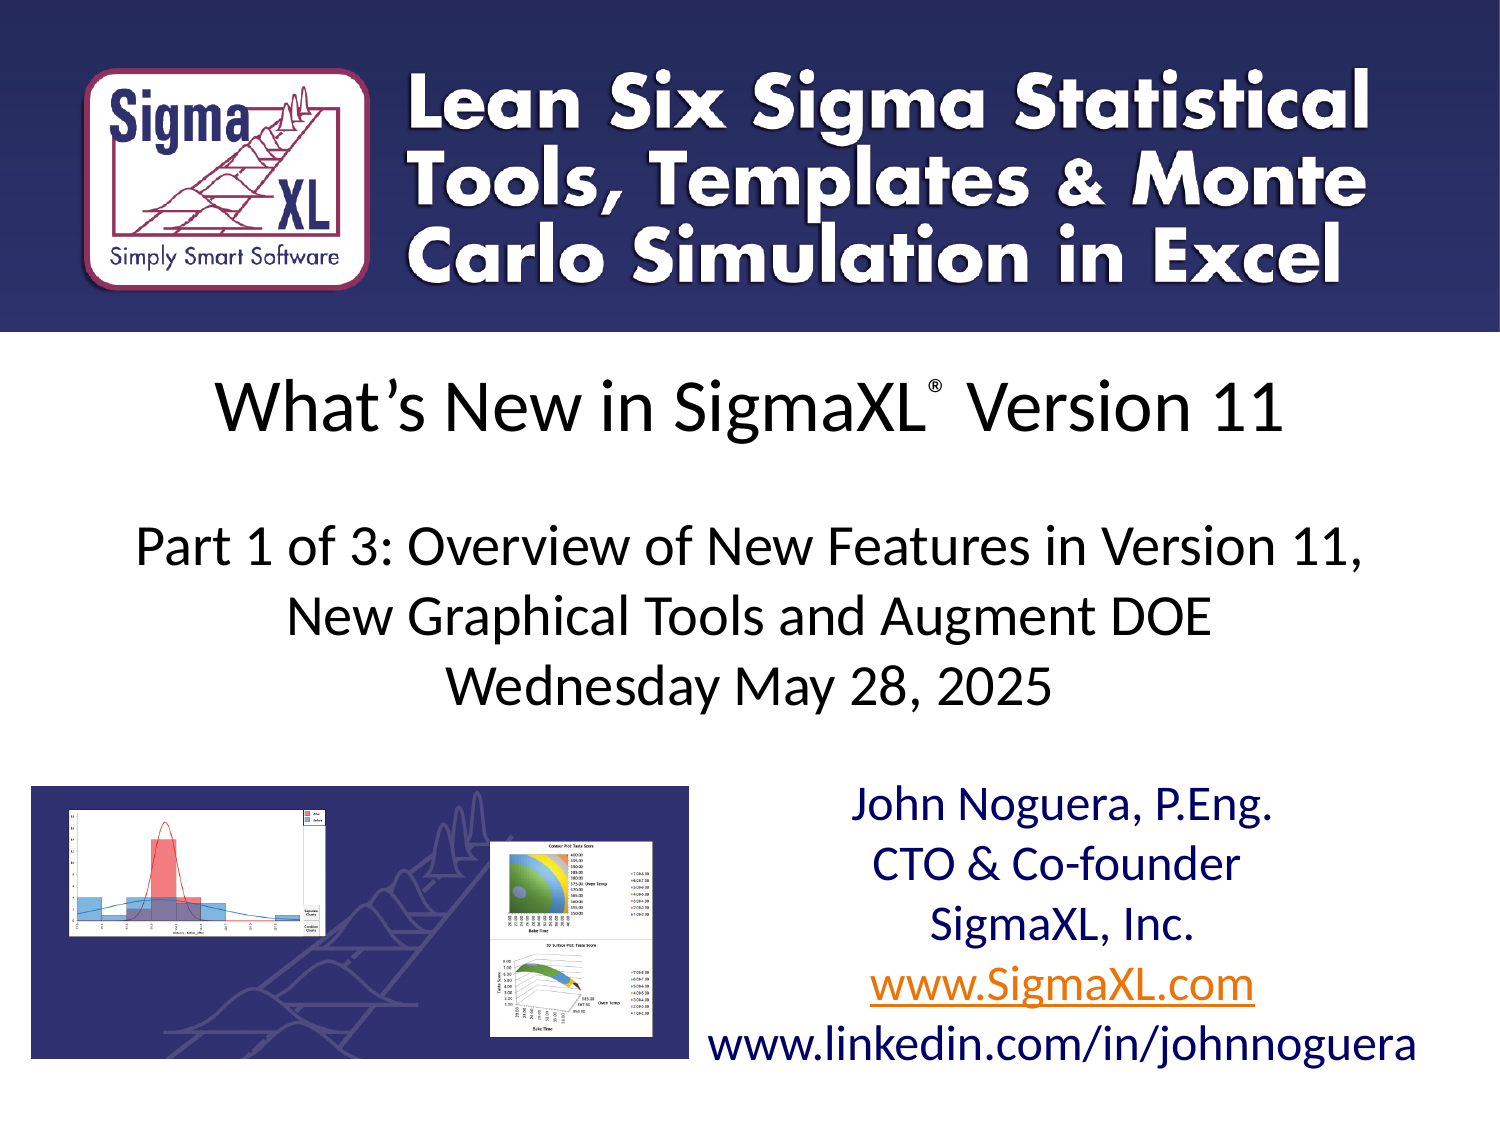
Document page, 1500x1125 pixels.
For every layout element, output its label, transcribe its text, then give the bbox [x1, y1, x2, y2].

text_box John Noguera, P.Eng. CTO & Co-founder SigmaXL, Inc. www.SigmaXL.com www.linkedin.com/in/johnnoguera [688, 763, 1437, 1078]
picture [0, 0, 1500, 332]
picture [30, 785, 689, 1059]
title What’s New in SigmaXL® Version 11 Part 1 of 3: Overview of New Features in Version 11, New Graphical Tools and Augment DOE Wednesday May 28, 2025 [112, 349, 1388, 591]
